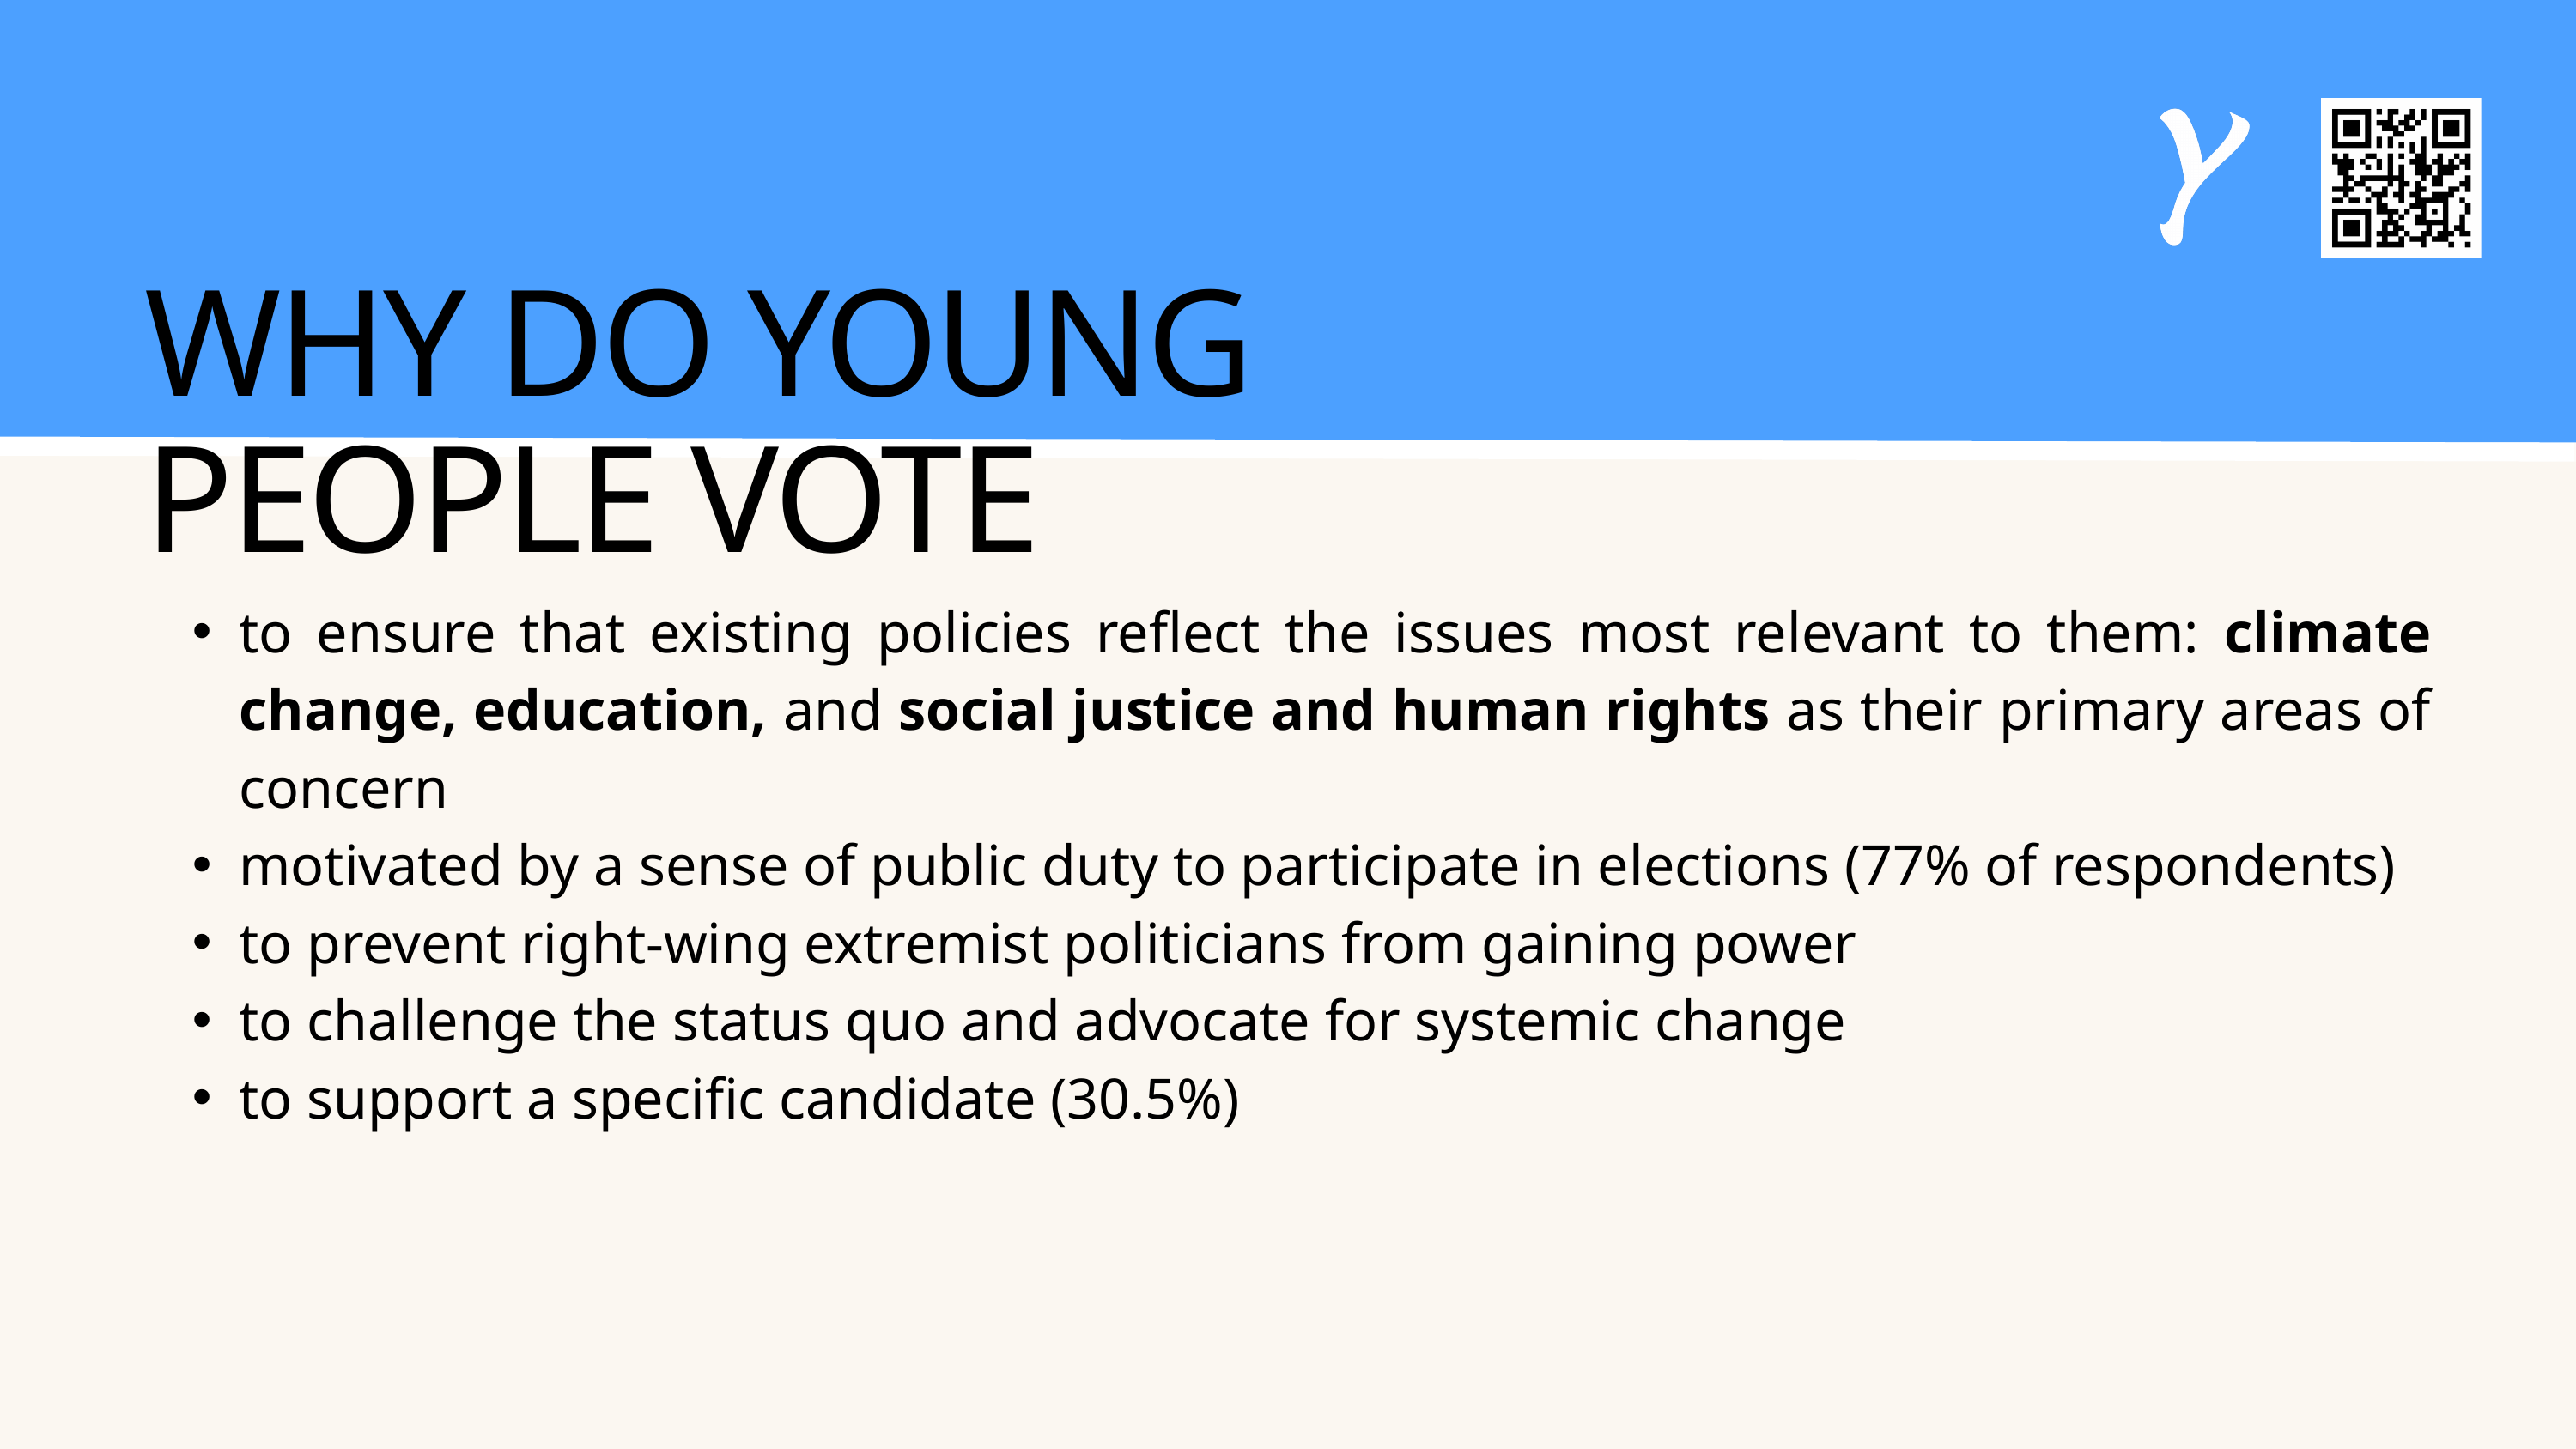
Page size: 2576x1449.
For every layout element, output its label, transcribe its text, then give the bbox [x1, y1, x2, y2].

text_box to ensure that existing policies reflect the issues most relevant to them: climate change, education, and social justice and human rights as their primary areas of concern motivated by a sense of public duty to participate in elections (77% of respondents) to prevent right-wing extremist politicians from gaining power to challenge the status quo and advocate for systemic change to support a specific candidate (30.5%) [144, 660, 2432, 1131]
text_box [0, 0, 2576, 651]
